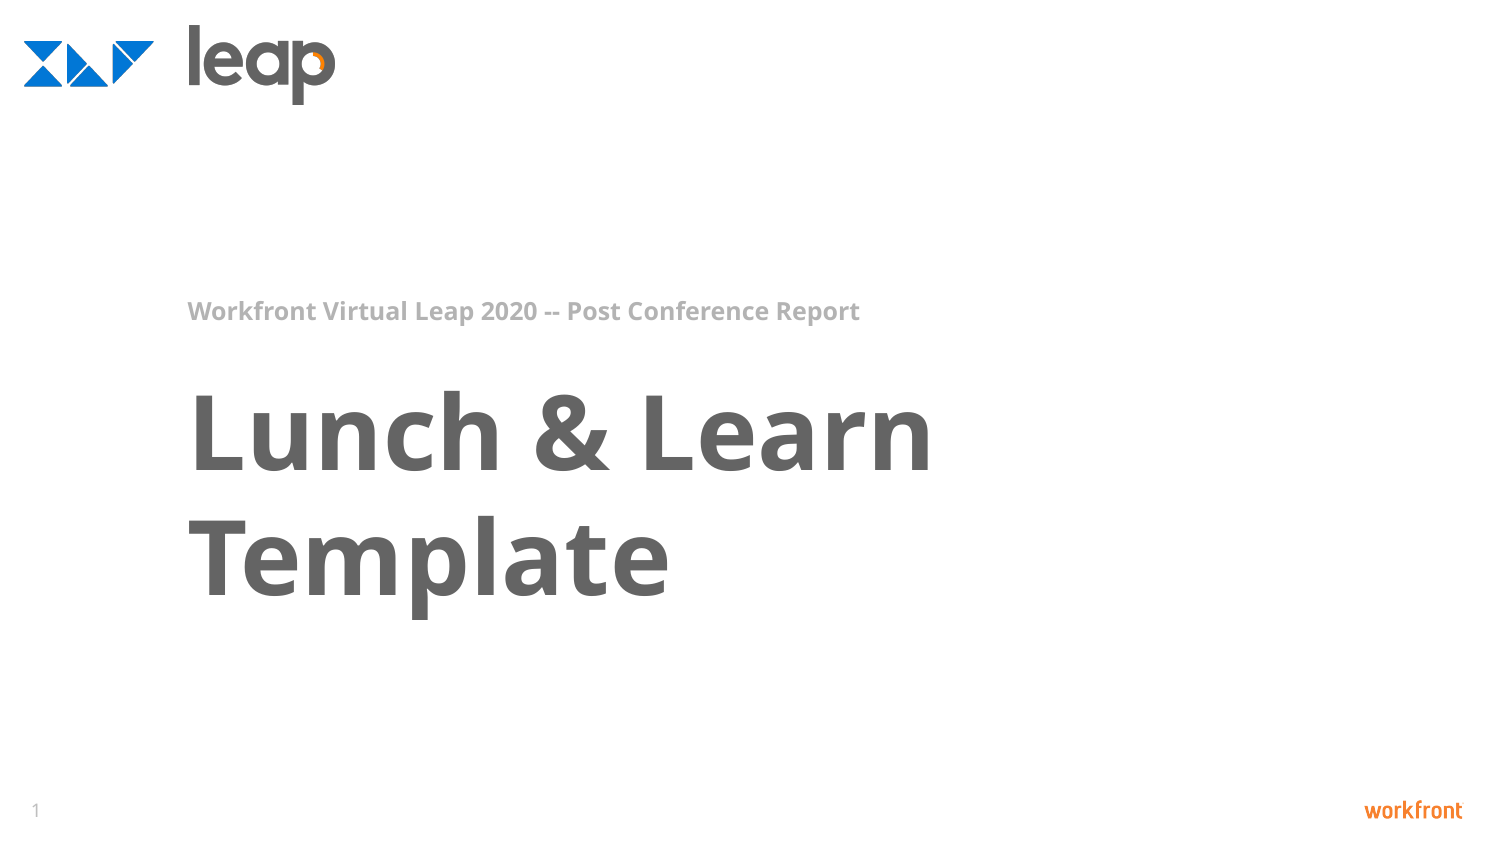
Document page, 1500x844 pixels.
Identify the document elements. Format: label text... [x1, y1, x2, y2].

picture [189, 25, 335, 105]
list Lunch & Learn Template [187, 360, 1374, 586]
list Workfront Virtual Leap 2020 -- Post Conference Report [187, 289, 1313, 333]
picture [1364, 800, 1464, 819]
picture [22, 25, 161, 105]
